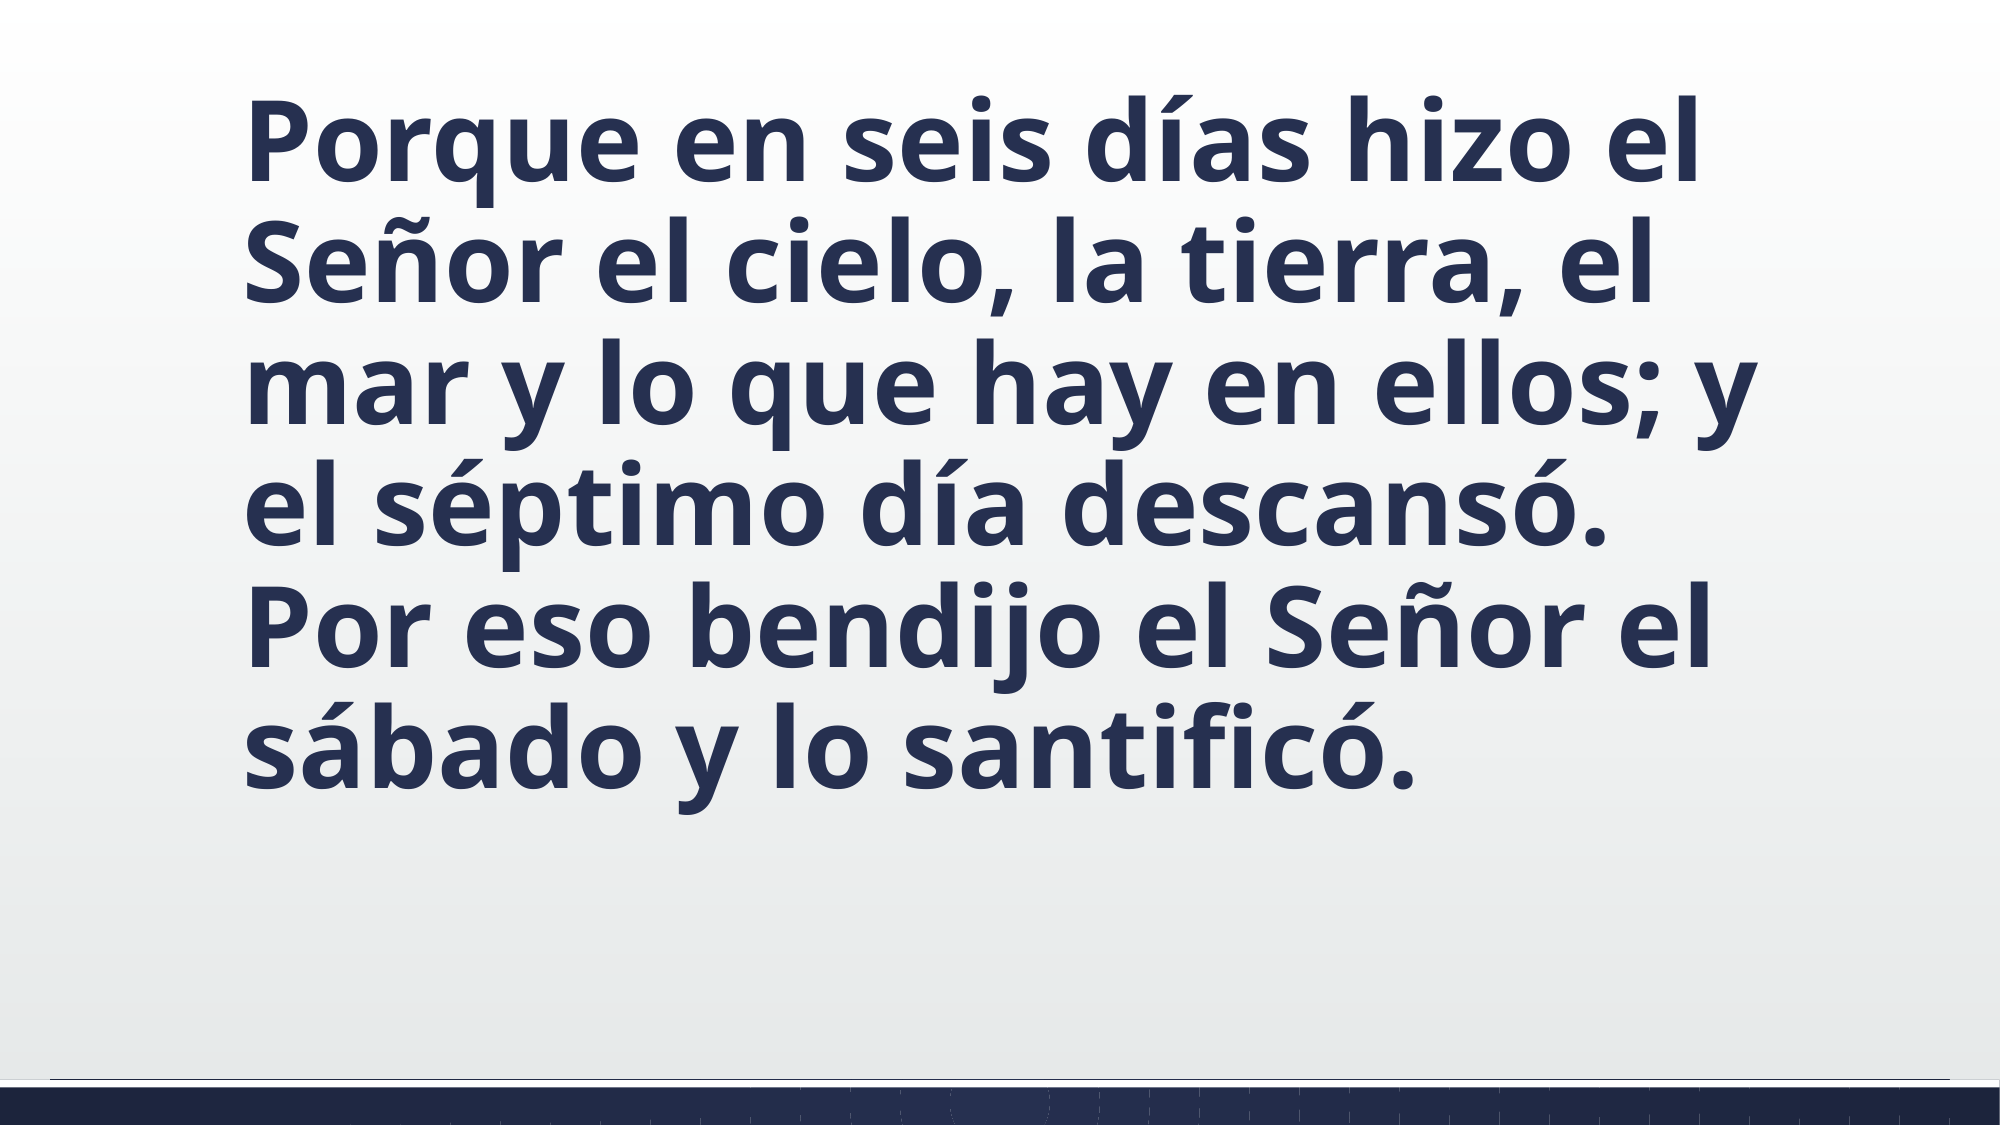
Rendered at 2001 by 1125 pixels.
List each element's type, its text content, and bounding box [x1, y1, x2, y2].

list Porque en seis días hizo el Señor el cielo, la tierra, el mar y lo que hay en ellos; y el séptimo día descansó. Por eso bendijo el Señor el sábado y lo santificó. [219, 76, 1780, 990]
